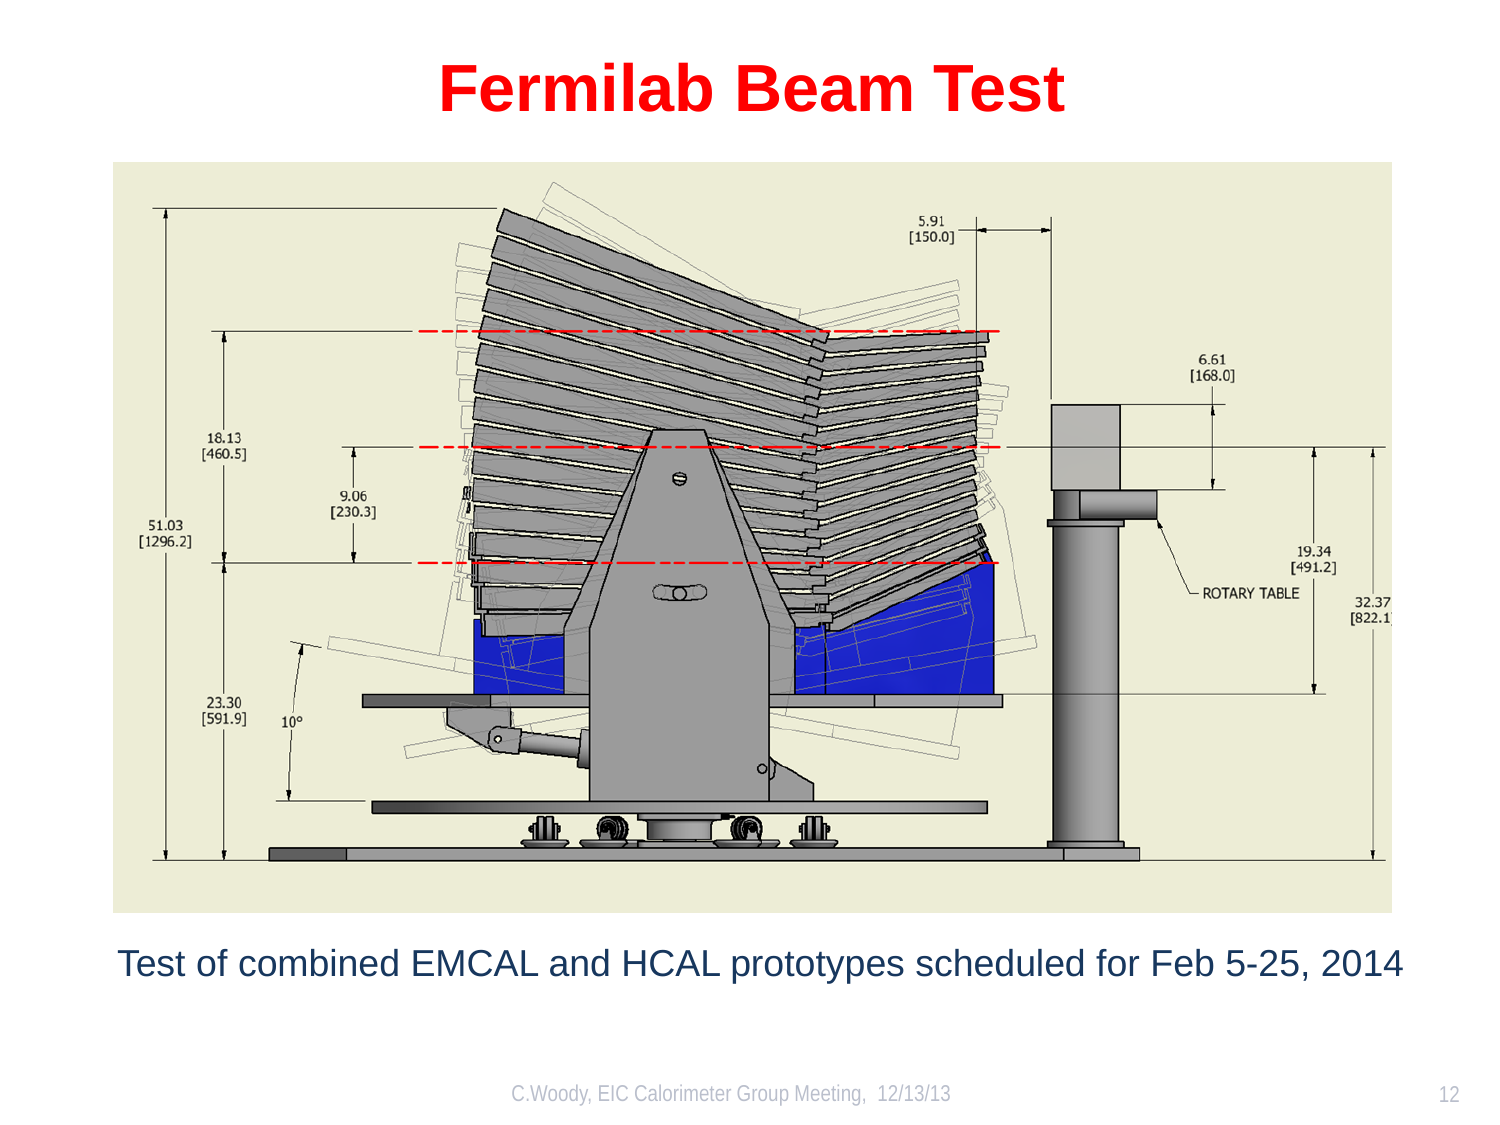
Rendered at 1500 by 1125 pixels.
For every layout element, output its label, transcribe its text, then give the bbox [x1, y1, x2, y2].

text_box Test of combined EMCAL and HCAL prototypes scheduled for Feb 5-25, 2014 [102, 931, 1428, 1011]
slide_number 12 [1125, 1074, 1475, 1113]
picture [113, 162, 1392, 913]
text_box Fermilab Beam Test [77, 24, 1428, 145]
footer C.Woody, EIC Calorimeter Group Meeting, 12/13/13 [450, 1072, 1013, 1113]
